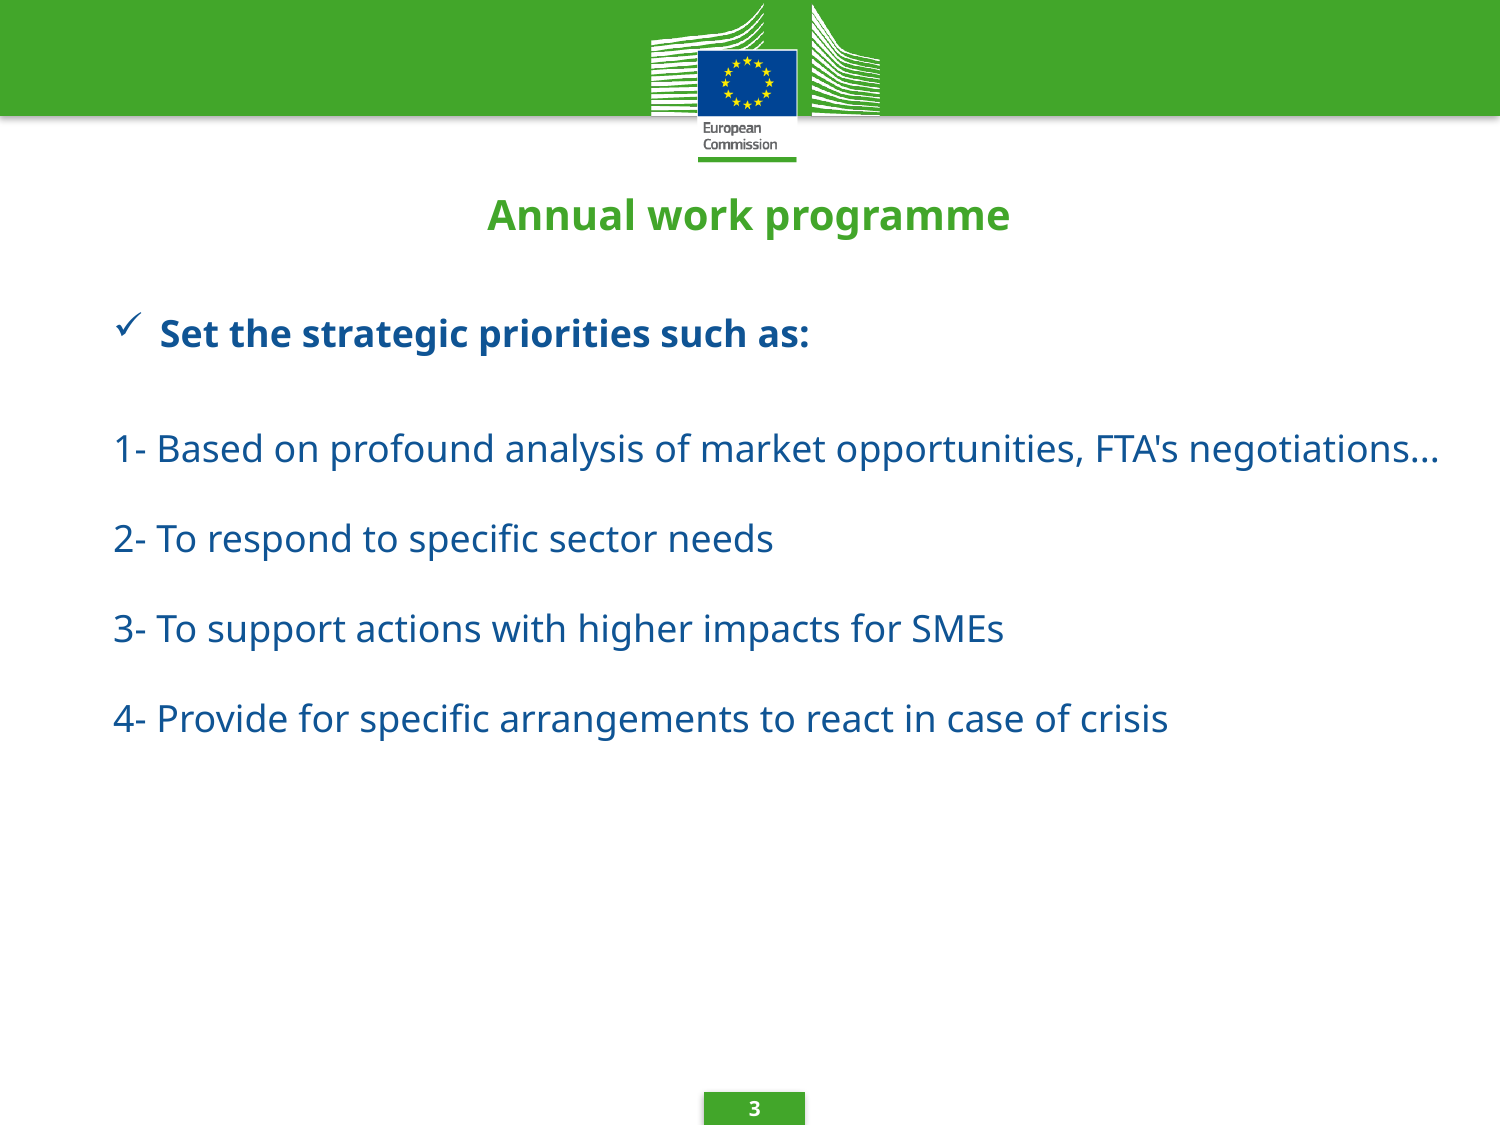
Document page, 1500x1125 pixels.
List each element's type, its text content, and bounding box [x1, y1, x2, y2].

text_box Set the strategic priorities such as: 1- Based on profound analysis of market opportunities, FTA's negotiations... 2- To respond to specific sector needs 3- To support actions with higher impacts for SMEs 4- Provide for specific arrangements to react in case of crisis [98, 302, 1459, 883]
title Annual work programme [50, 172, 1459, 256]
slide_number 3 [703, 1088, 807, 1125]
picture [614, 3, 880, 172]
